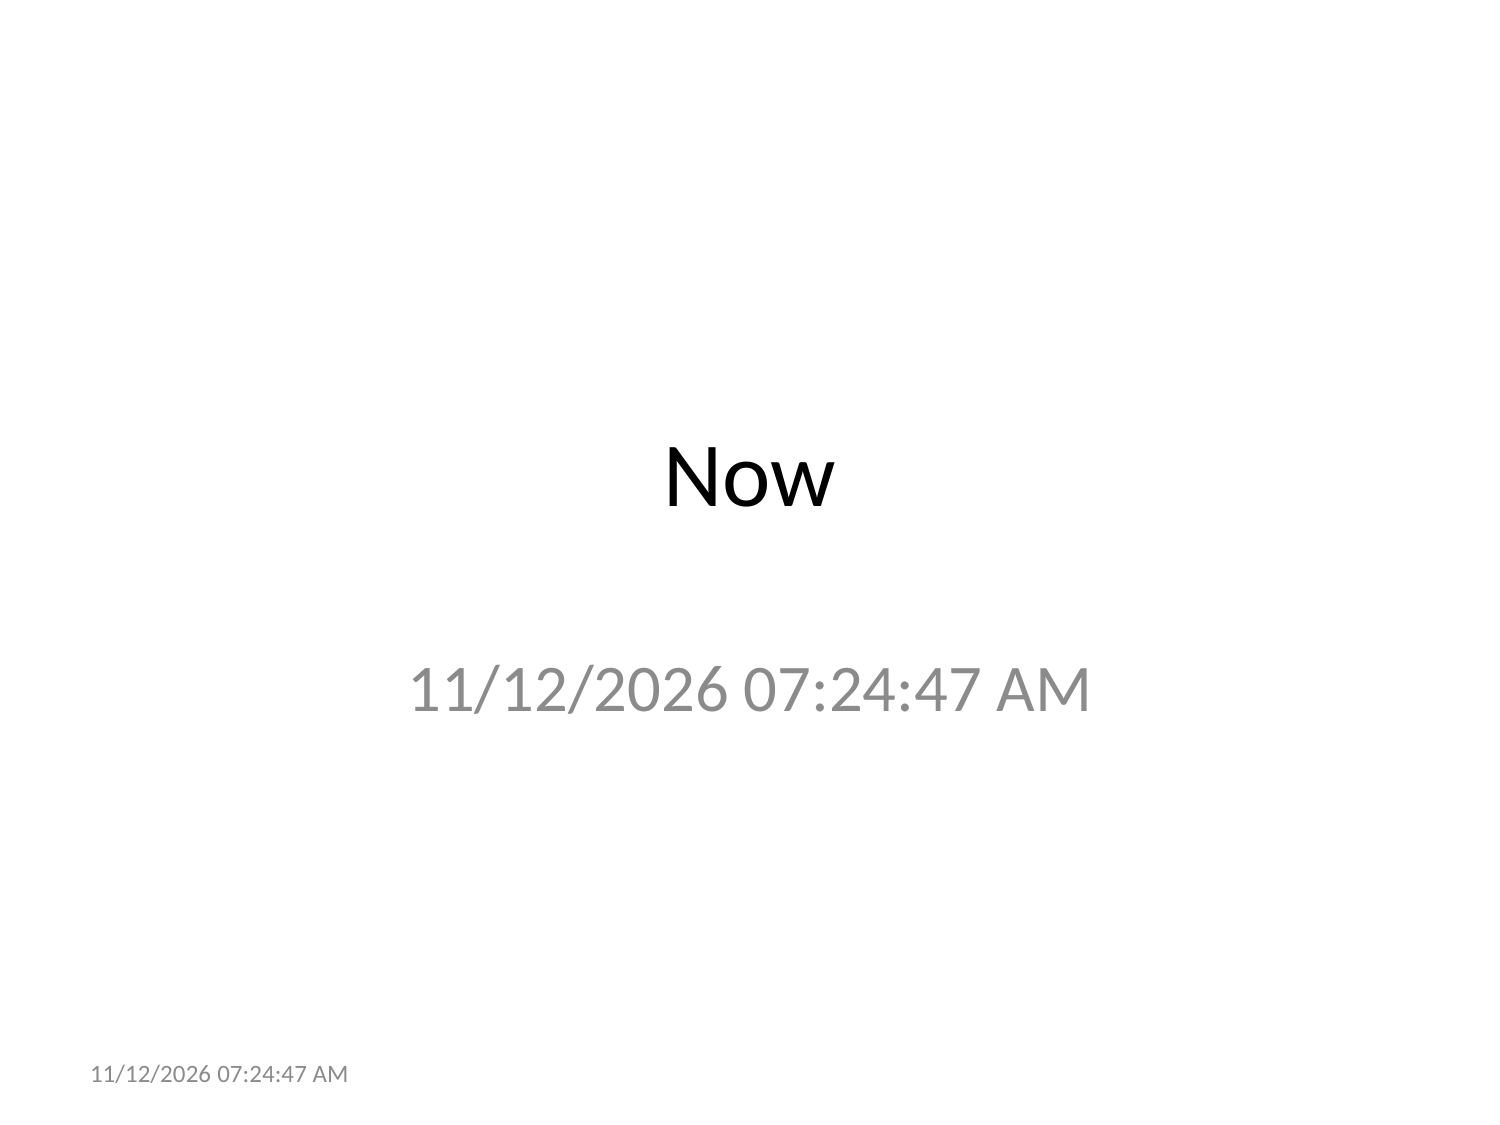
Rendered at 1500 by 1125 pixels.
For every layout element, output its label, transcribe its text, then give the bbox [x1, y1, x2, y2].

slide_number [75, 1042, 425, 1103]
title Now [112, 349, 1388, 591]
subtitle 2011-12-19 10:20:04 AM [225, 637, 1275, 925]
